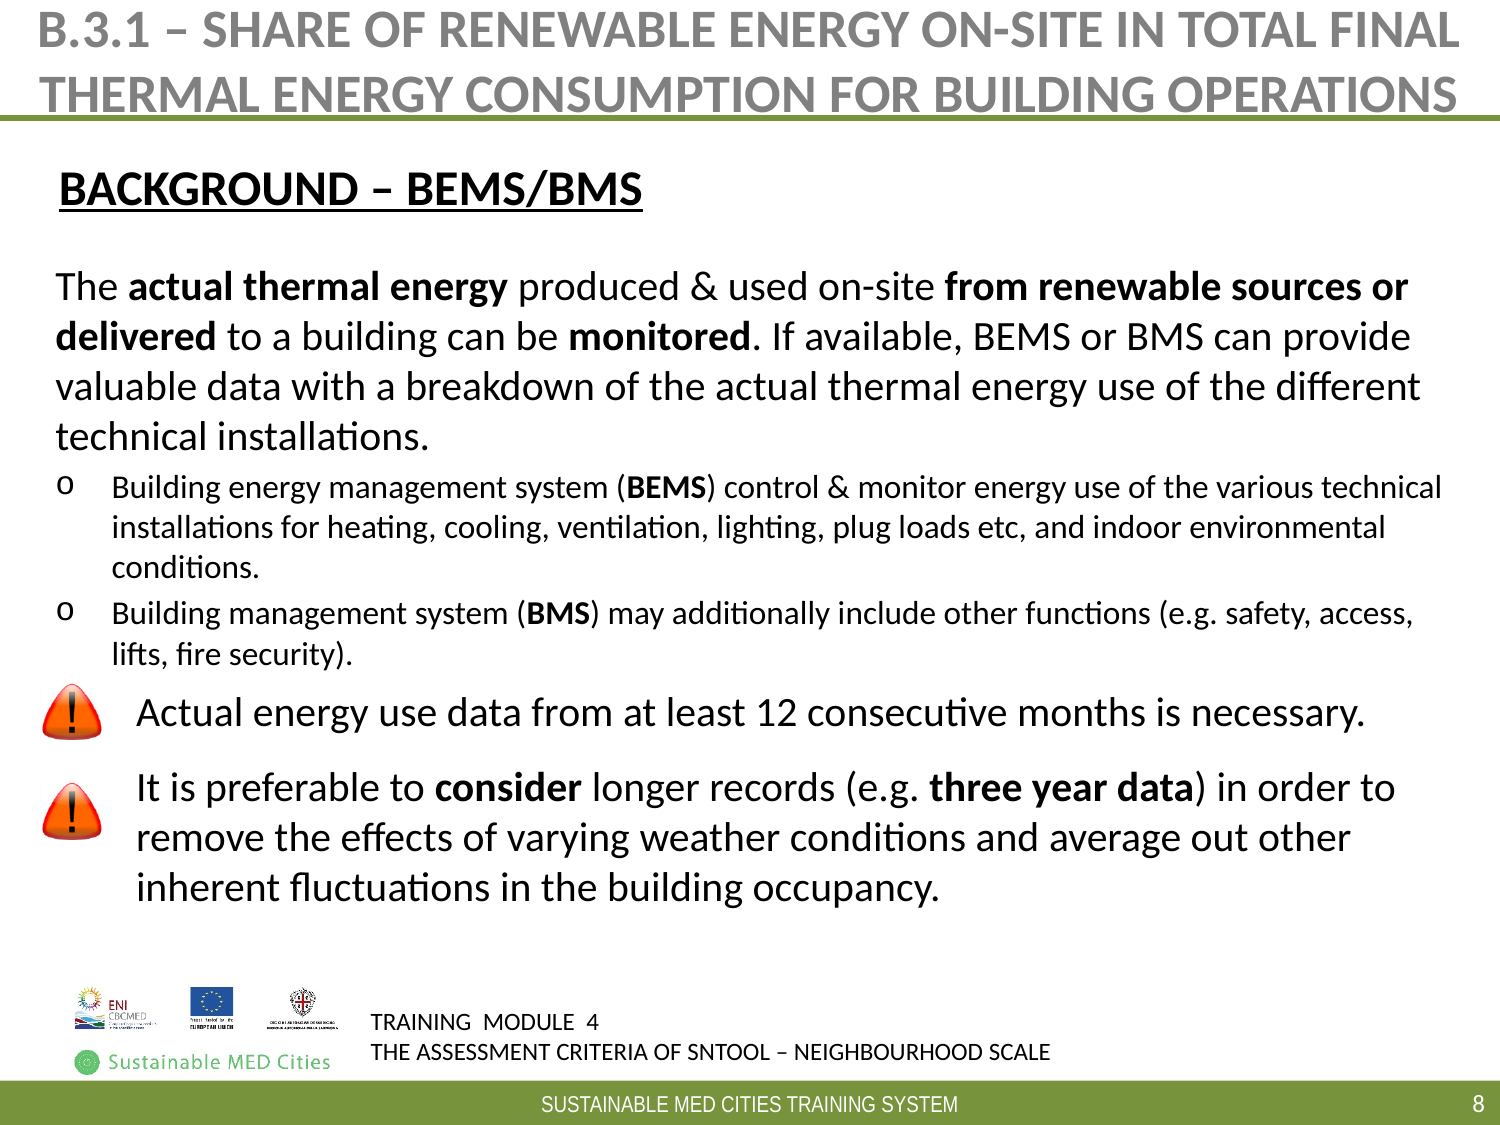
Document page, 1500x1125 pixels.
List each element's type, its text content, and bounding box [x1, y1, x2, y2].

text_box Actual energy use data from at least 12 consecutive months is necessary. It is preferable to consider longer records (e.g. three year data) in order to remove the effects of varying weather conditions and average out other inherent fluctuations in the building occupancy. [121, 677, 1500, 917]
slide_number 8 [1149, 1079, 1500, 1125]
picture [40, 681, 103, 743]
title B.3.1 – SHARE OF RENEWABLE ENERGY ON-SITE IN TOTAL FINAL THERMAL ENERGY CONSUMPTION FOR BUILDING OPERATIONS [0, 0, 1500, 117]
picture [62, 978, 356, 1080]
text_box BACKGROUND – BEMS/BMS [43, 147, 1500, 235]
picture [40, 780, 103, 842]
text_box The actual thermal energy produced & used on-site from renewable sources or delivered to a building can be monitored. If available, BEMS or BMS can provide valuable data with a breakdown of the actual thermal energy use of the different technical installations. Building energy management system (BEMS) control & monitor energy use of the various technical installations for heating, cooling, ventilation, lighting, plug loads etc, and indoor environmental conditions. Building management system (BMS) may additionally include other functions (e.g. safety, access, lifts, fire security). [40, 251, 1477, 657]
